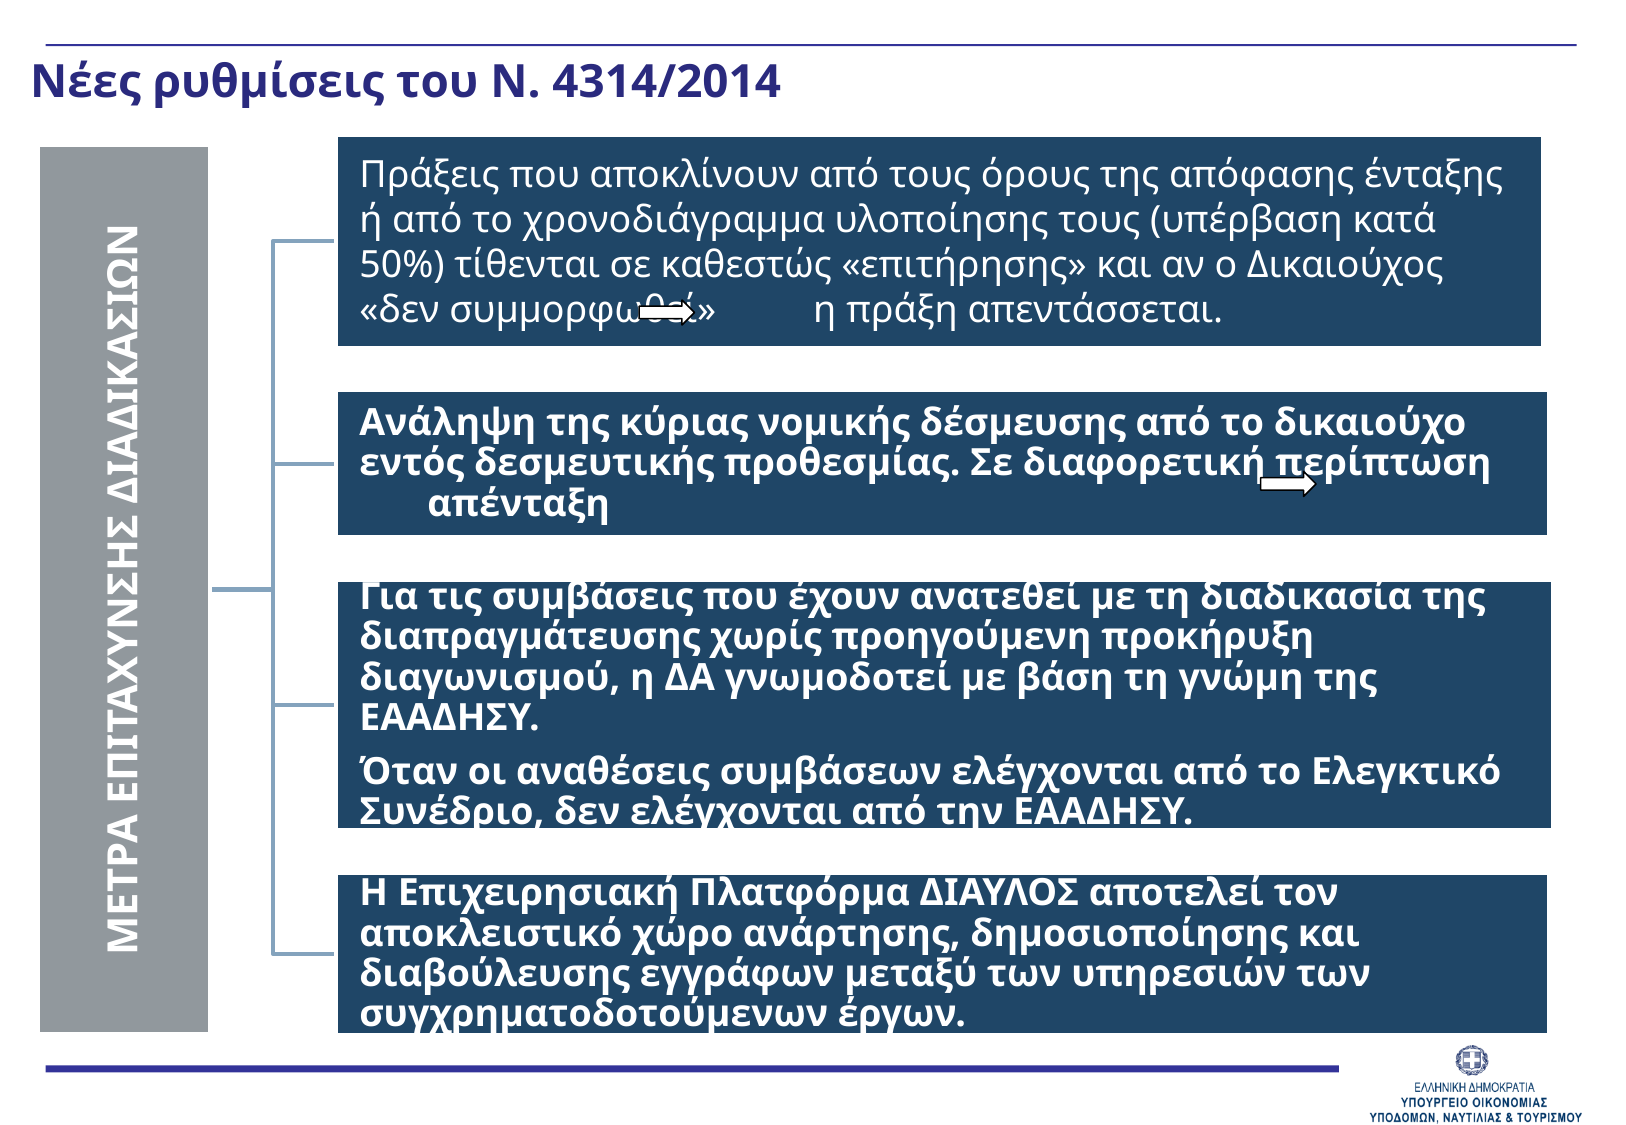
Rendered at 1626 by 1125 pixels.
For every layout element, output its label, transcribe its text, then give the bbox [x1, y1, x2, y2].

picture [1339, 1045, 1605, 1125]
text_box Νέες ρυθμίσεις του Ν. 4314/2014 [29, 52, 1561, 120]
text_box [37, 133, 1569, 1037]
